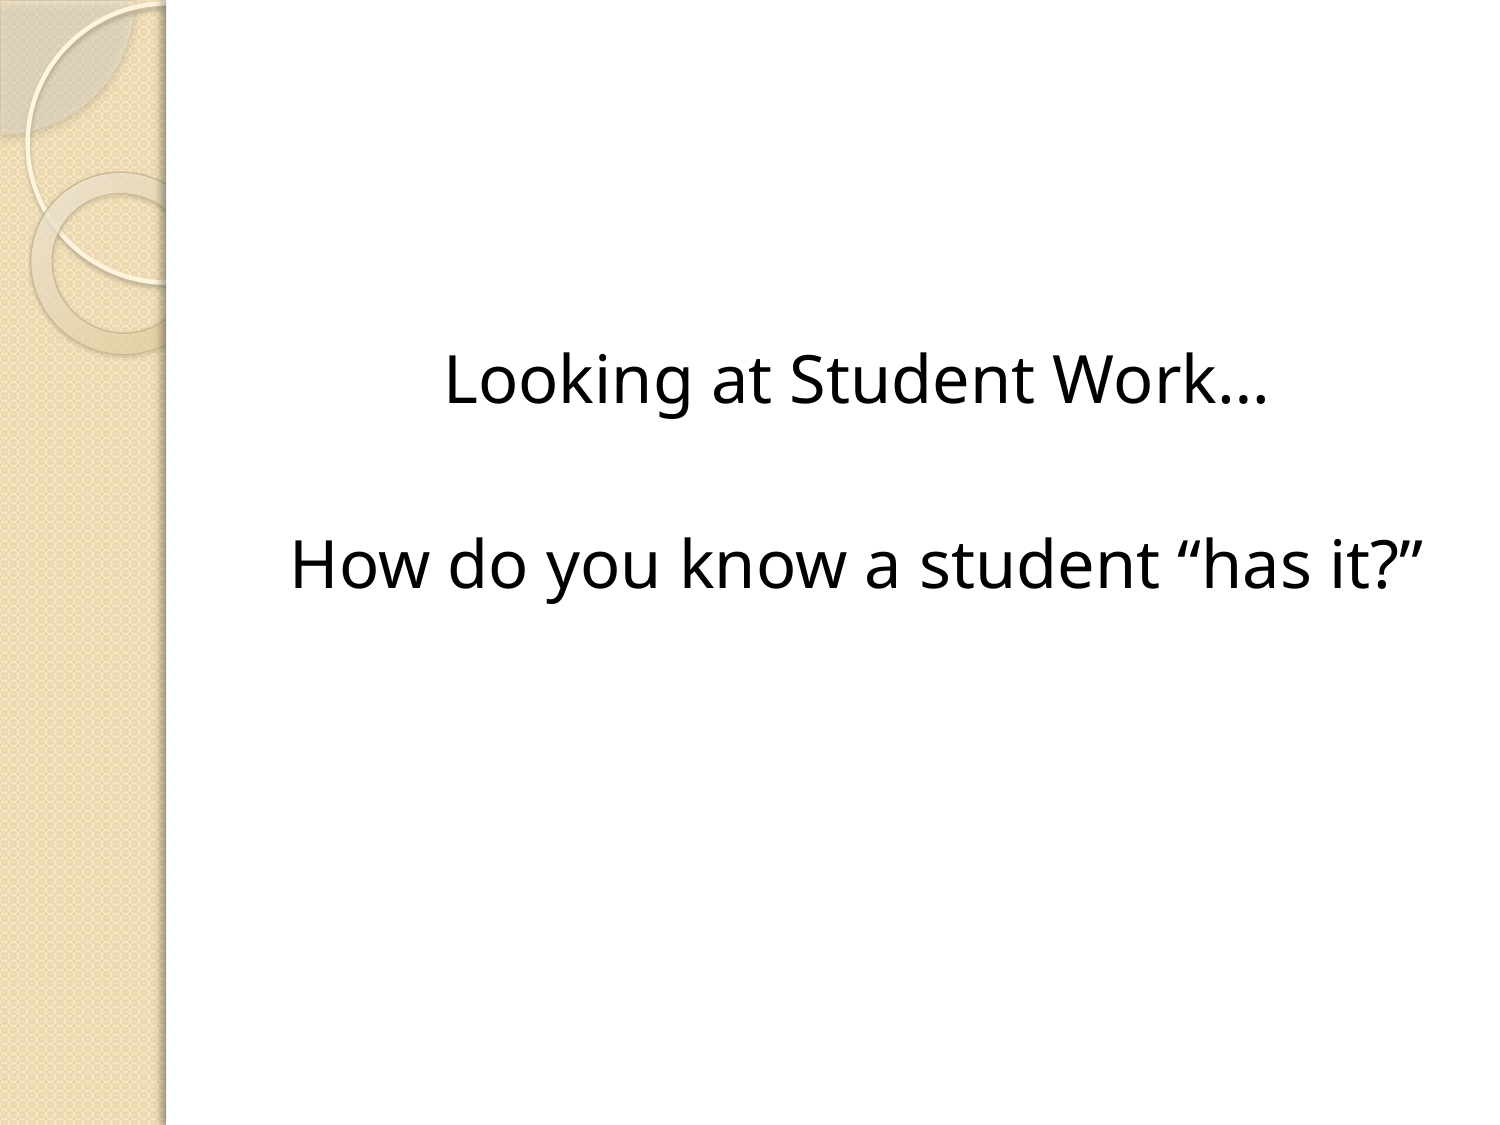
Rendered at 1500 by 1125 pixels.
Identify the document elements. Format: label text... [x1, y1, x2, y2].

list Looking at Student Work… How do you know a student “has it?” [235, 237, 1466, 1025]
